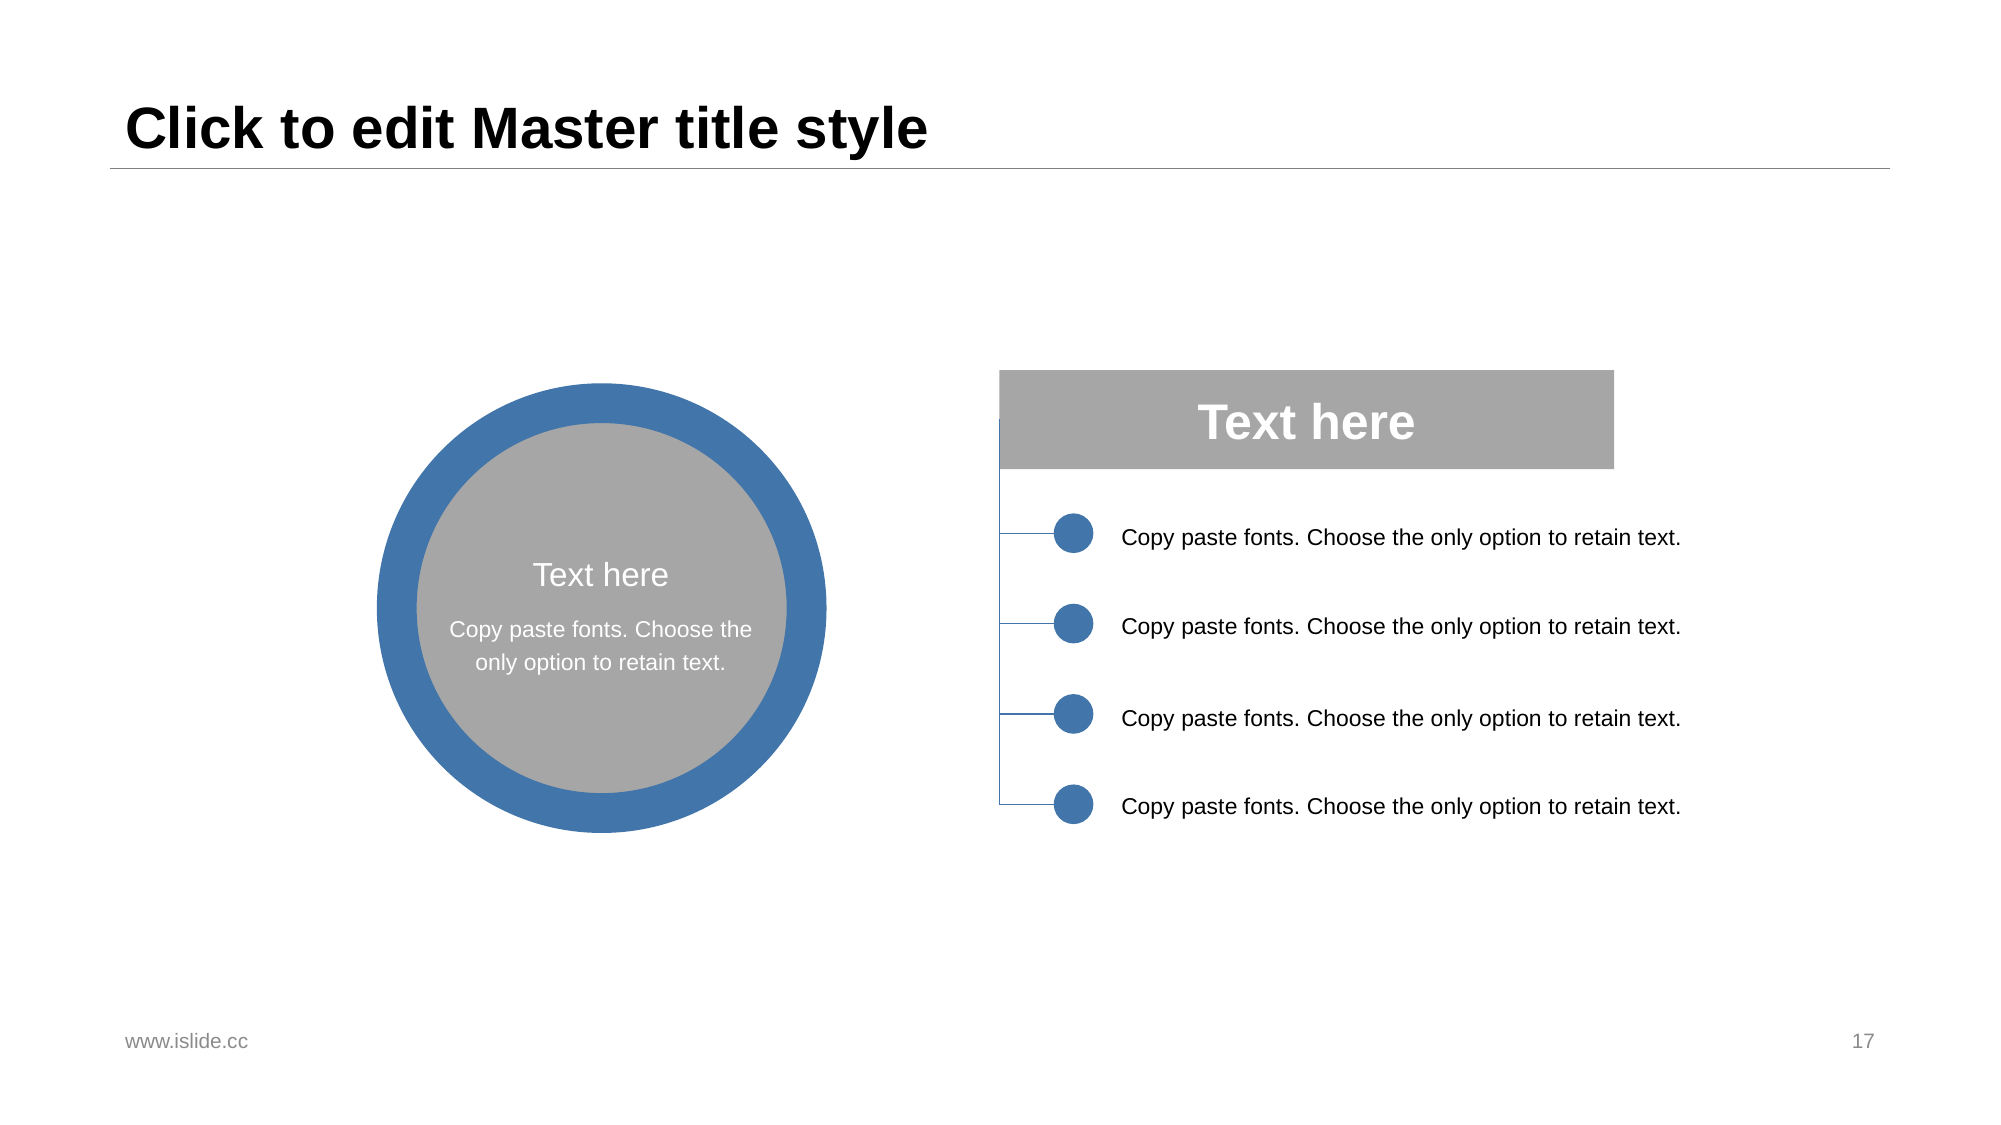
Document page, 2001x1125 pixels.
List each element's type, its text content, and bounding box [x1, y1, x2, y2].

footer www.islide.cc [109, 1023, 790, 1058]
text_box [376, 370, 1739, 836]
slide_number 17 [1412, 1023, 1890, 1058]
title Click to edit Master title style [109, 0, 1890, 169]
